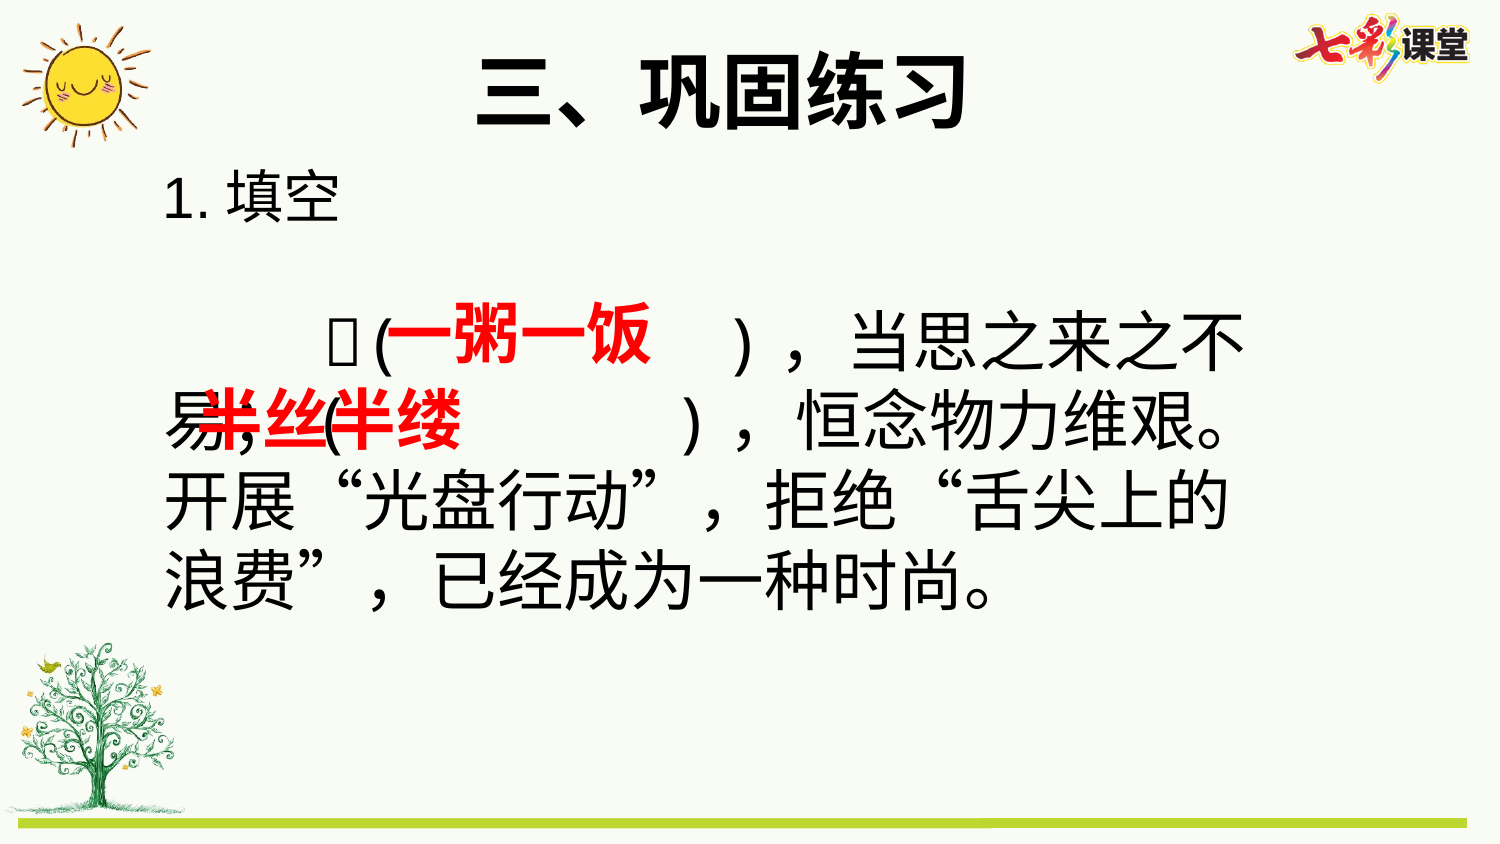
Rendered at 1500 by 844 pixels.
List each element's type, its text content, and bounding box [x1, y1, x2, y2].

text_box 1.填空 [147, 152, 407, 238]
picture [0, 0, 173, 172]
text_box 一粥一饭 [371, 284, 766, 380]
text_box 半丝半缕 [181, 370, 536, 466]
text_box ( )，当思之来之不易；( )，恒念物力维艰。开展“光盘行动”，拒绝“舌尖上的浪费”，已经成为一种时尚。 [148, 291, 1312, 707]
picture [1291, 9, 1472, 87]
picture [0, 608, 1467, 844]
text_box 三、巩固练习 [457, 32, 987, 147]
